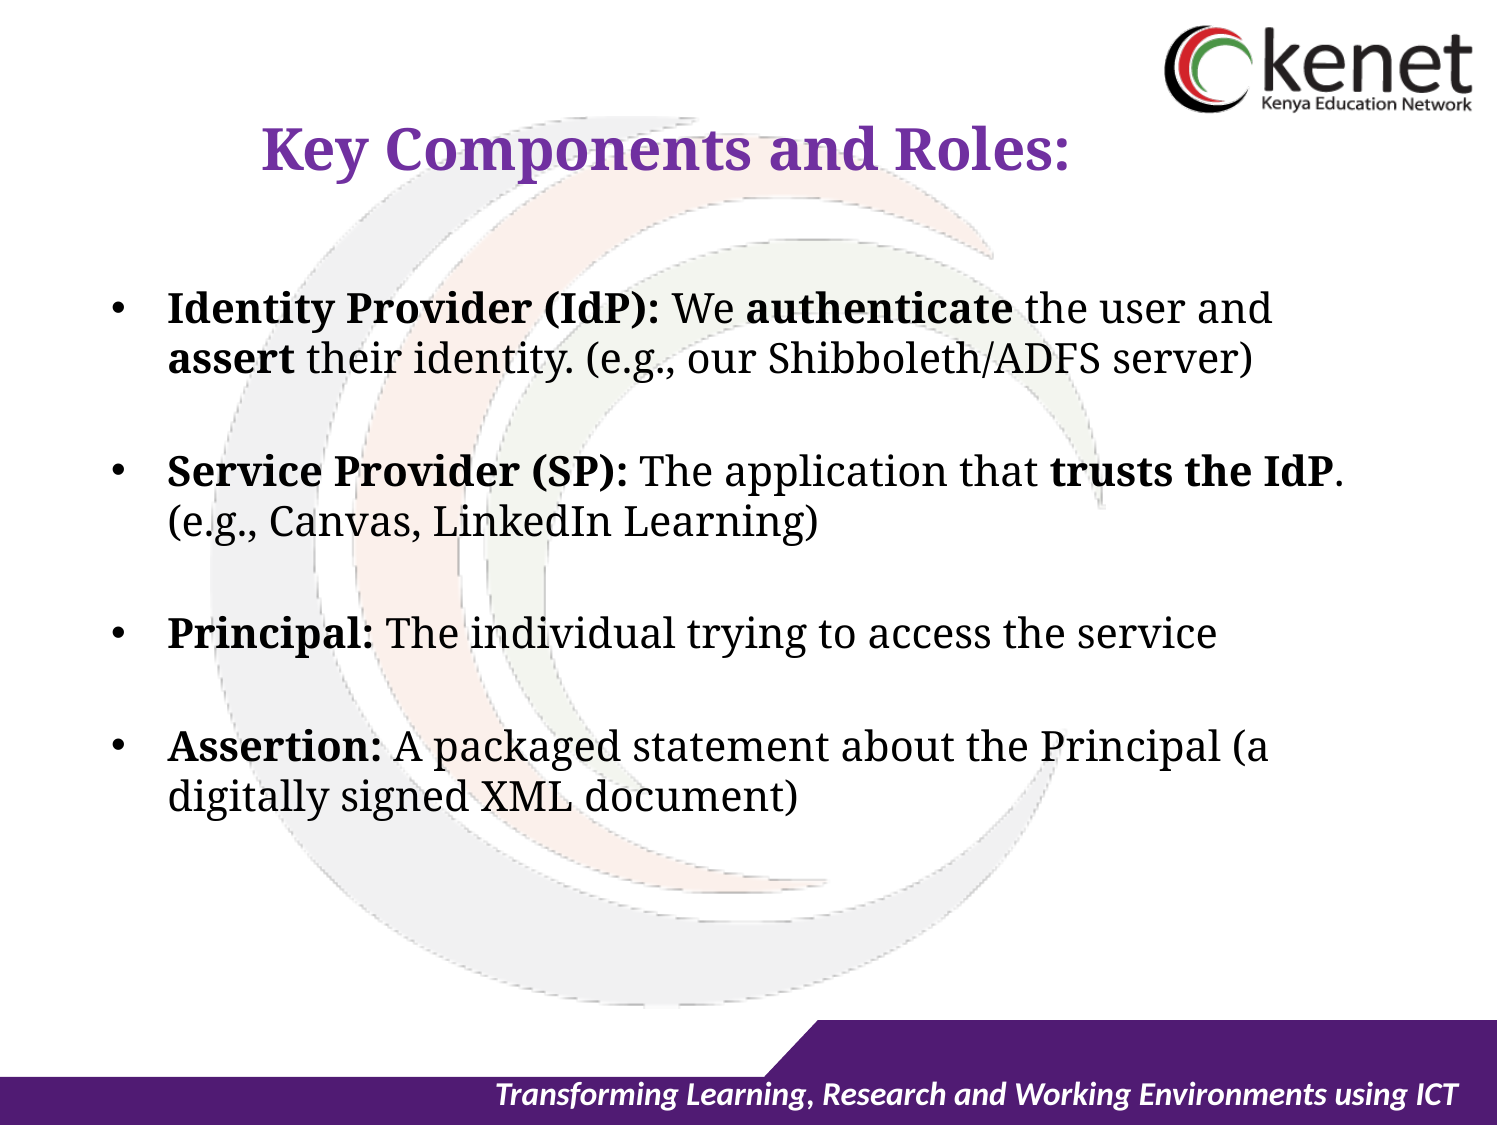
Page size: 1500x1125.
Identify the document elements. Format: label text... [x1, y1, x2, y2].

text_box Transforming Learning, Research and Working Environments using ICT [479, 1065, 1485, 1125]
text_box [0, 1076, 479, 1125]
picture [210, 116, 1107, 1009]
text_box [775, 1020, 1497, 1125]
picture [1163, 11, 1477, 117]
text_box Key Components and Roles: Identity Provider (IdP): We authenticate the user and assert their identity. (e.g., our Shibboleth/ADFS server) Service Provider (SP): The application that trusts the IdP. (e.g., Canvas, LinkedIn Learning) Principal: The individual trying to access the service Assertion: A packaged statement about the Principal (a digitally signed XML document) [96, 104, 1404, 941]
